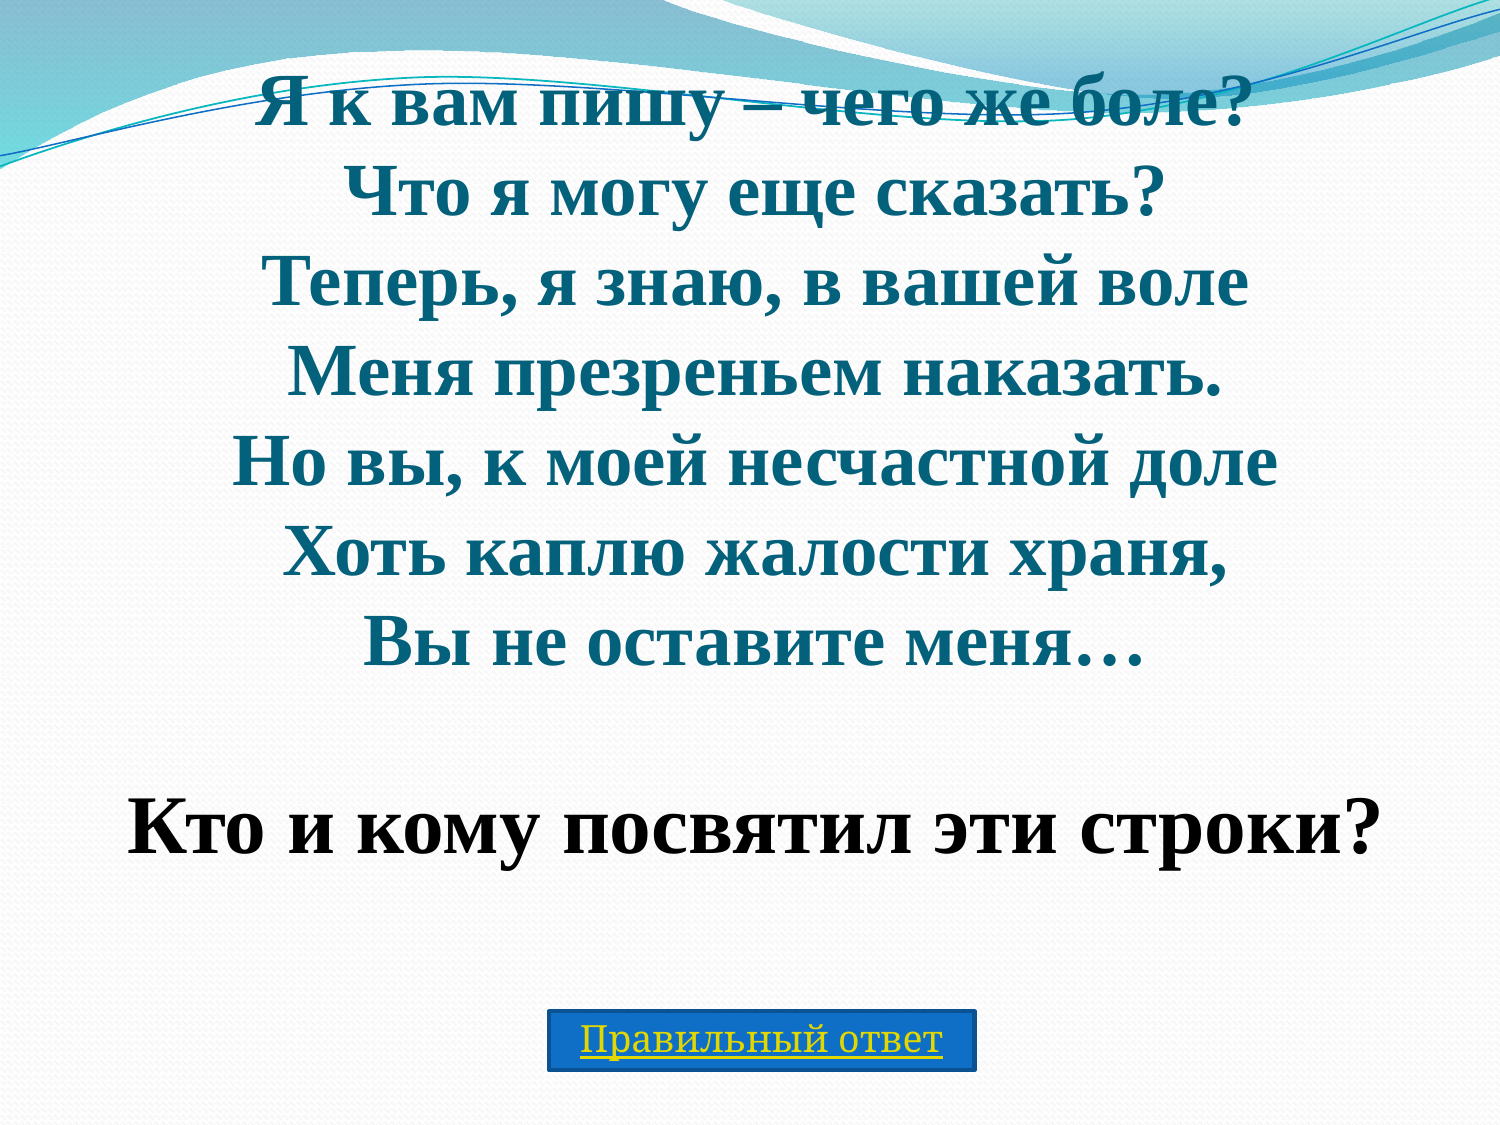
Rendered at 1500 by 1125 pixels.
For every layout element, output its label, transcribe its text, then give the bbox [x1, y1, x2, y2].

text_box Правильный ответ [547, 1009, 977, 1072]
text_box Я к вам пишу – чего же боле? Что я могу еще сказать? Теперь, я знаю, в вашей воле Меня презреньем наказать. Но вы, к моей несчастной доле Хоть каплю жалости храня, Вы не оставите меня… Кто и кому посвятил эти строки? [88, 42, 1424, 878]
